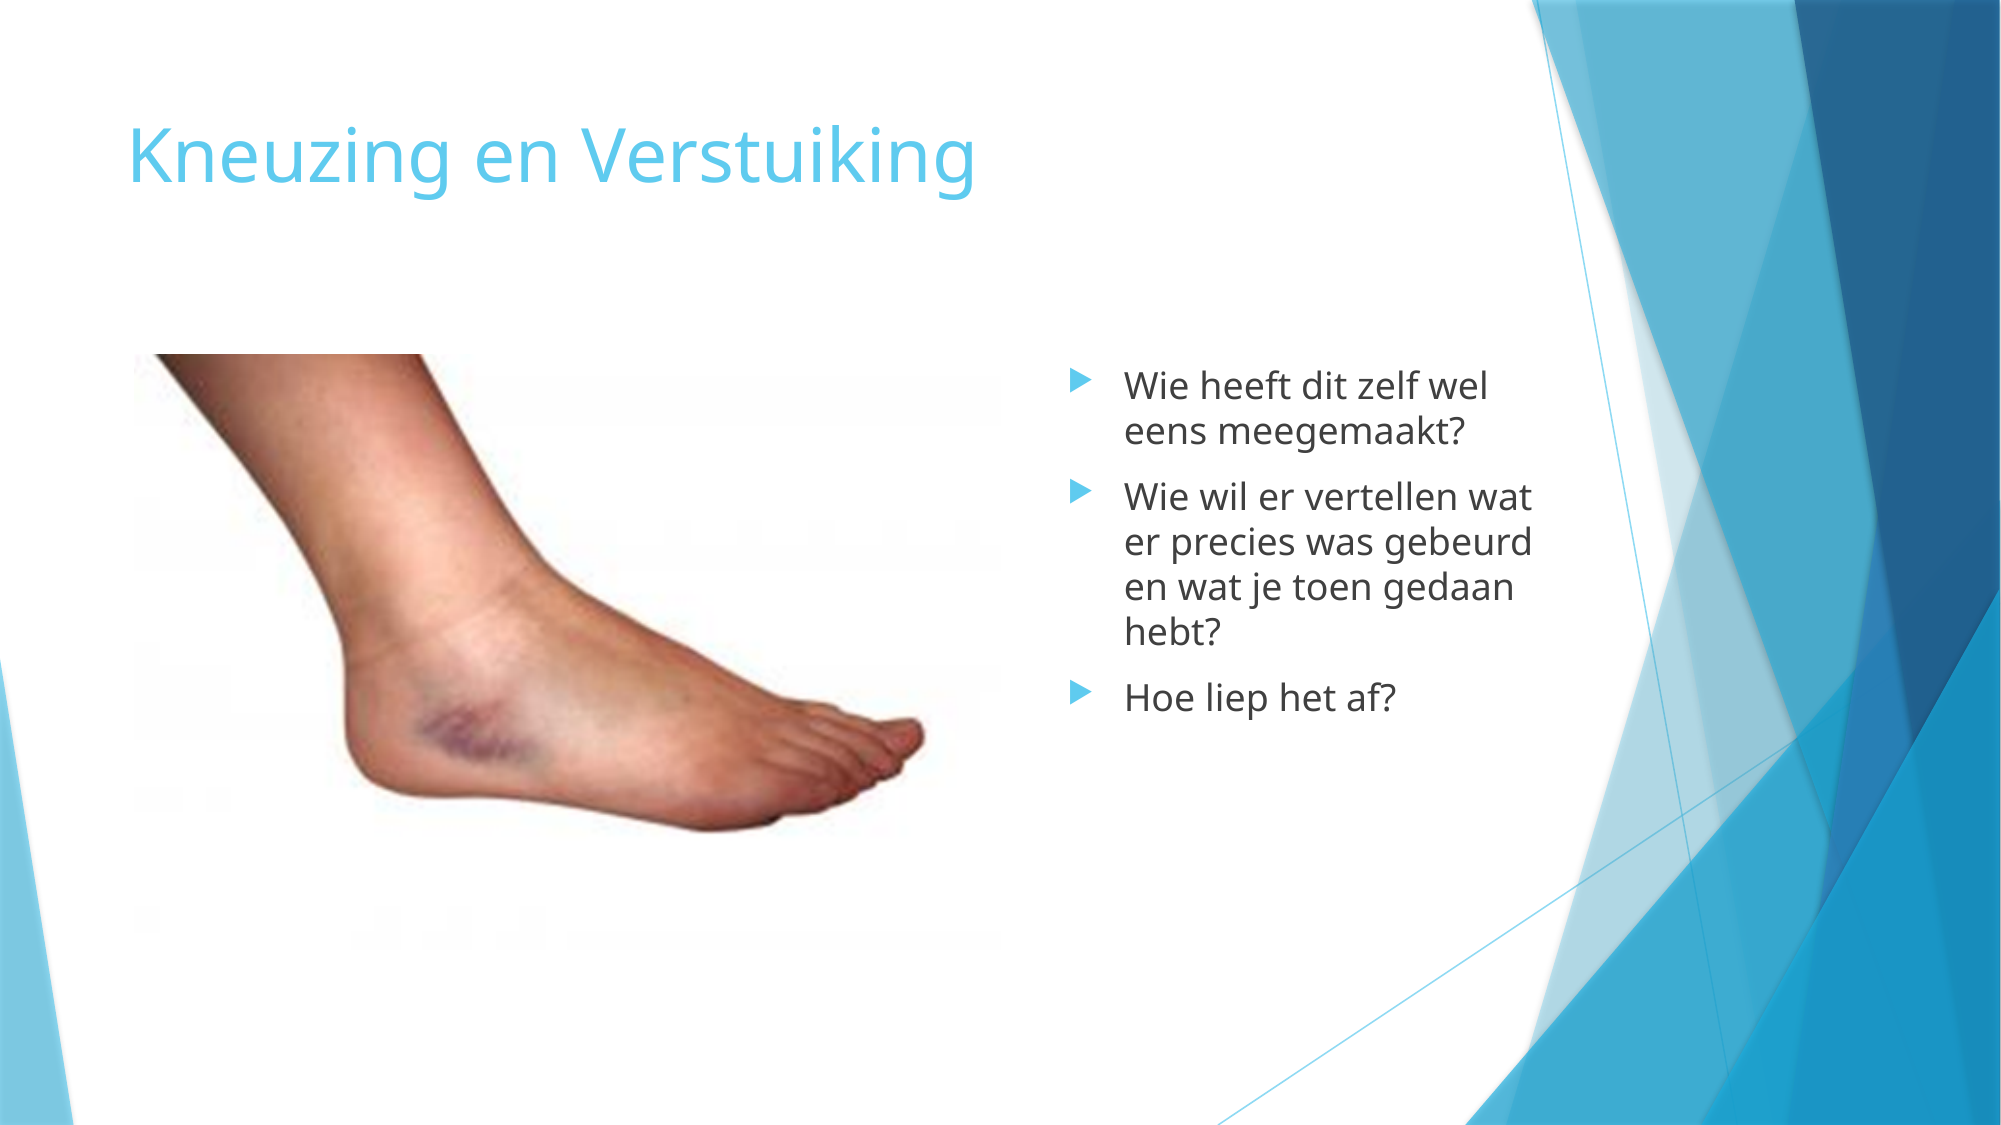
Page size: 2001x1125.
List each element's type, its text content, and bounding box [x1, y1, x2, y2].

title Kneuzing en Verstuiking [111, 99, 1522, 317]
picture [133, 353, 1002, 951]
list Wie heeft dit zelf wel eens meegemaakt? Wie wil er vertellen wat er precies was gebeurd en wat je toen gedaan hebt? Hoe liep het af? [1052, 354, 1579, 992]
